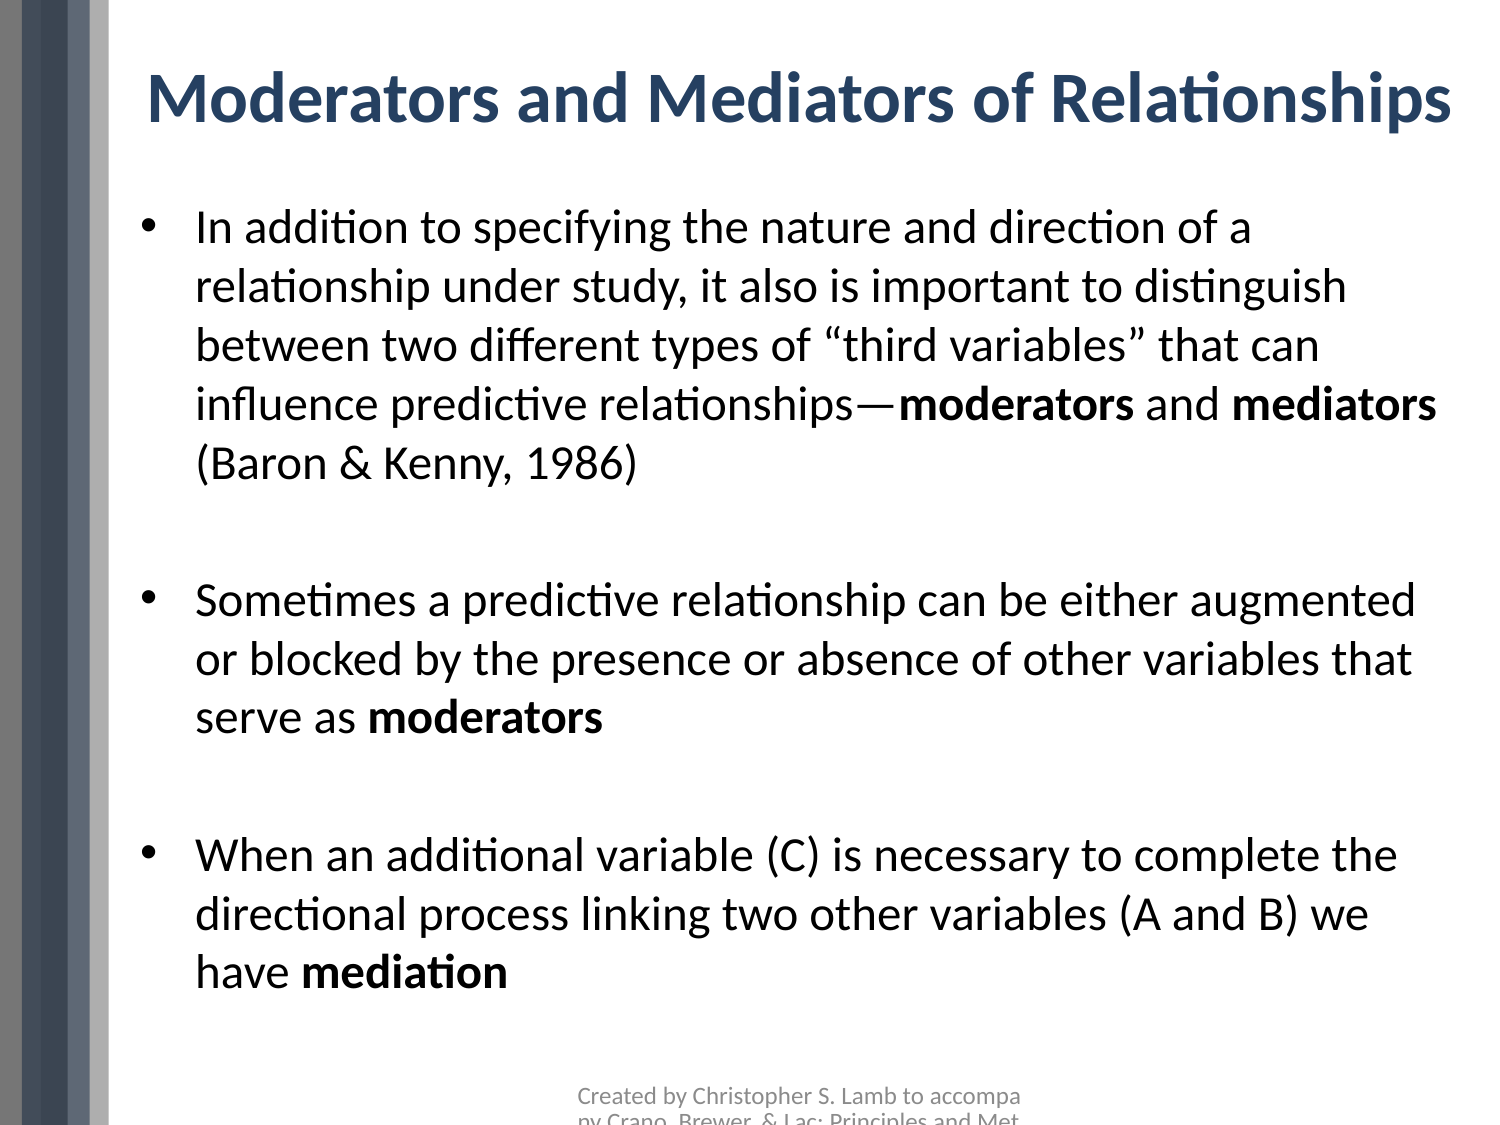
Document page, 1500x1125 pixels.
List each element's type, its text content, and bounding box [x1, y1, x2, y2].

list In addition to specifying the nature and direction of a relationship under study, it also is important to distinguish between two different types of “third variables” that can influence predictive relationships—moderators and mediators (Baron & Kenny, 1986) Sometimes a predictive relationship can be either augmented or blocked by the presence or absence of other variables that serve as moderators When an additional variable (C) is necessary to complete the directional process linking two other variables (A and B) we have mediation [125, 187, 1475, 1013]
footer Created by Christopher S. Lamb to accompany Crano, Brewer, & Lac: Principles and Methods of Social Research, 3rd Edition, 2015, Routledge/Taylor & Francis [562, 1065, 1038, 1125]
title Moderators and Mediators of Relationships [125, 0, 1475, 187]
